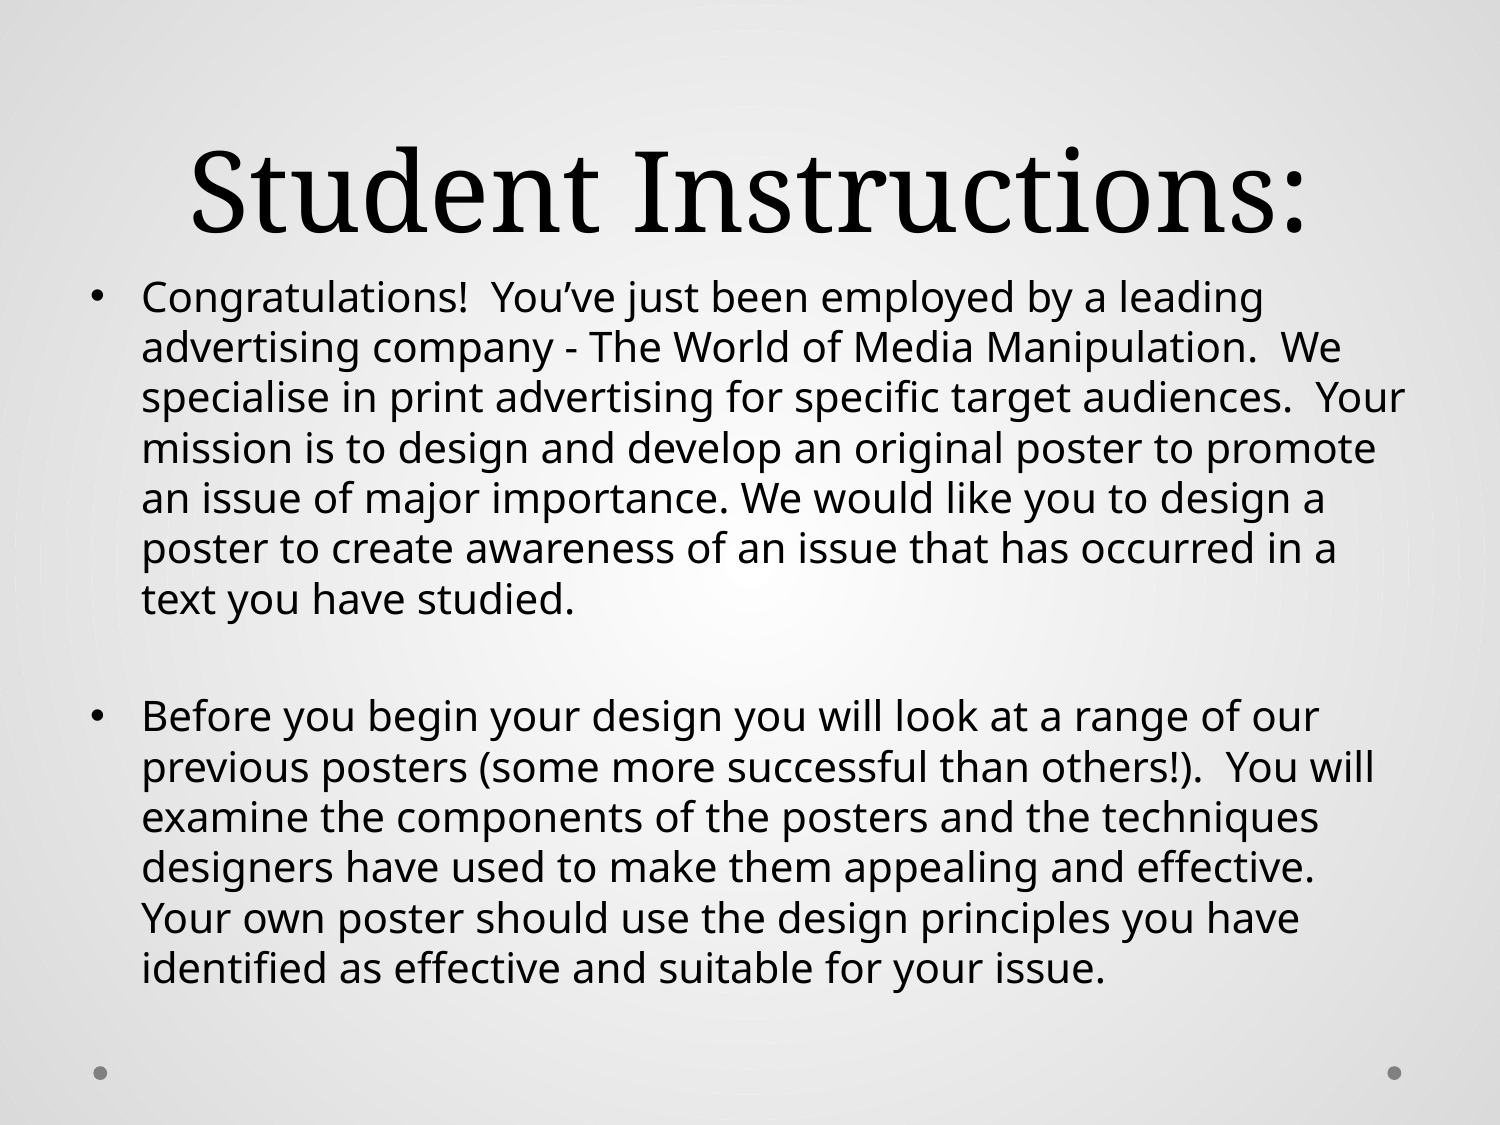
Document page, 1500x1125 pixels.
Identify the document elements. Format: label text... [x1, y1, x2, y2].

list Congratulations! You’ve just been employed by a leading advertising company - The World of Media Manipulation. We specialise in print advertising for specific target audiences. Your mission is to design and develop an original poster to promote an issue of major importance. We would like you to design a poster to create awareness of an issue that has occurred in a text you have studied. Before you begin your design you will look at a range of our previous posters (some more successful than others!). You will examine the components of the posters and the techniques designers have used to make them appealing and effective. Your own poster should use the design principles you have identified as effective and suitable for your issue. [75, 262, 1425, 1005]
title Student Instructions: [75, 0, 1425, 262]
